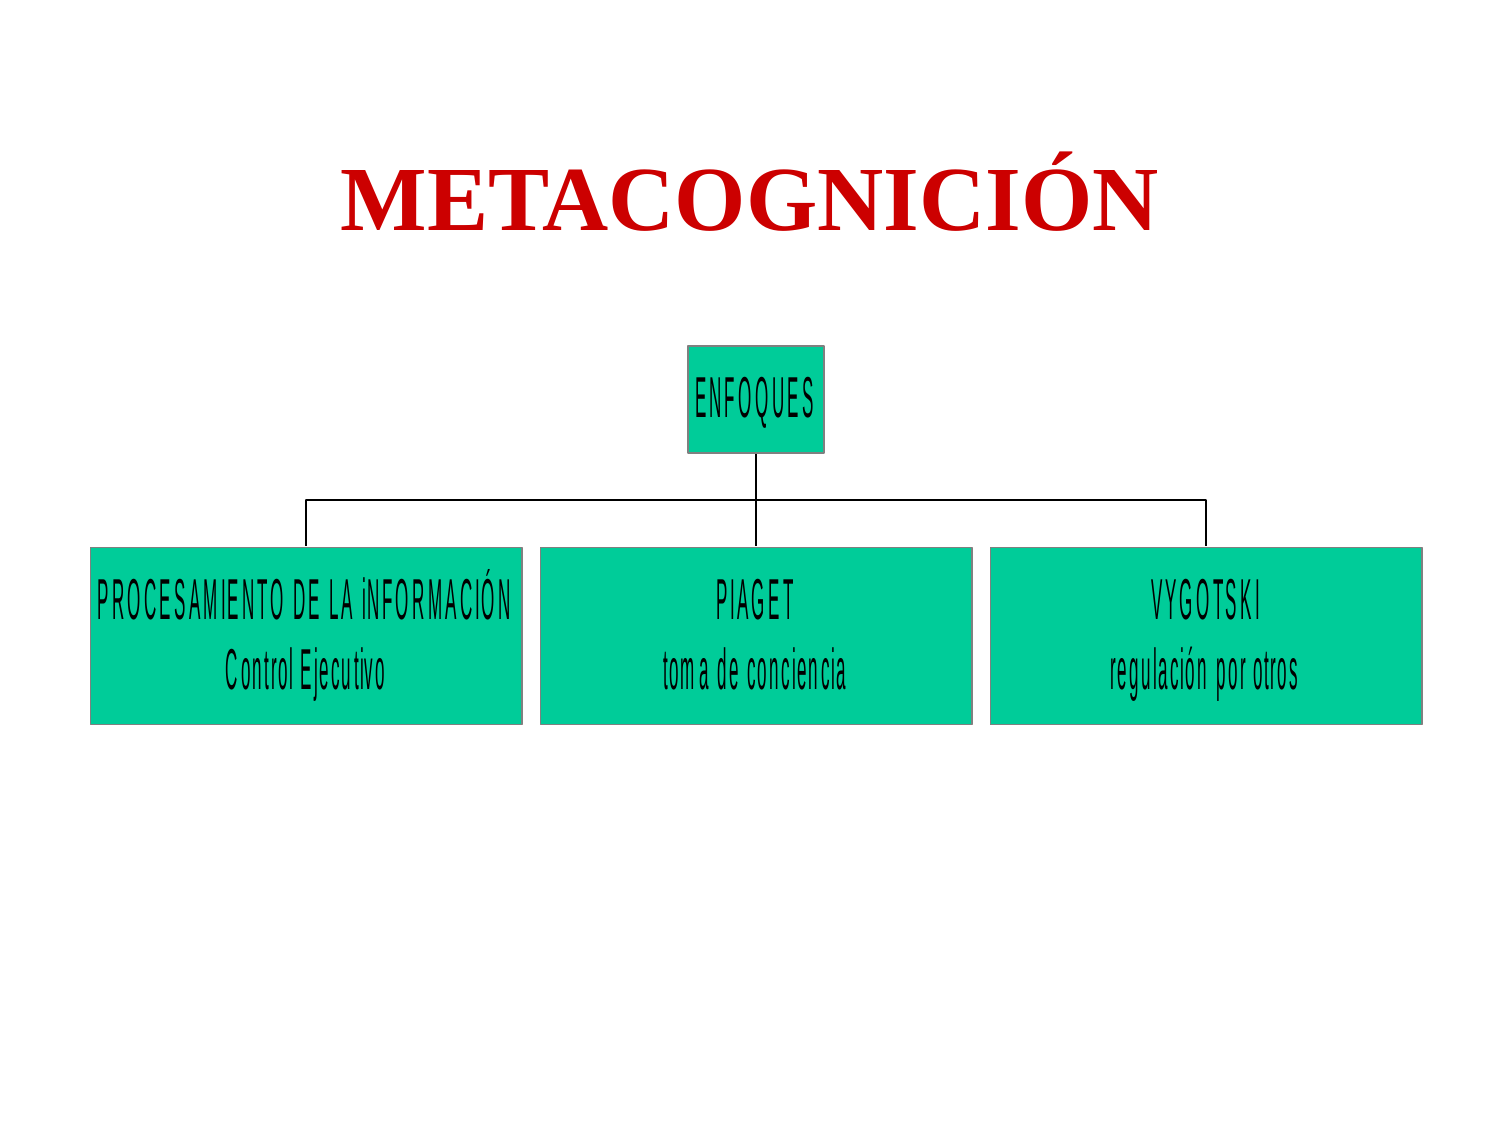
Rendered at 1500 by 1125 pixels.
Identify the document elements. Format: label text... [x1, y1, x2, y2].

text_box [87, 337, 1426, 733]
title METACOGNICIÓN [112, 99, 1388, 288]
